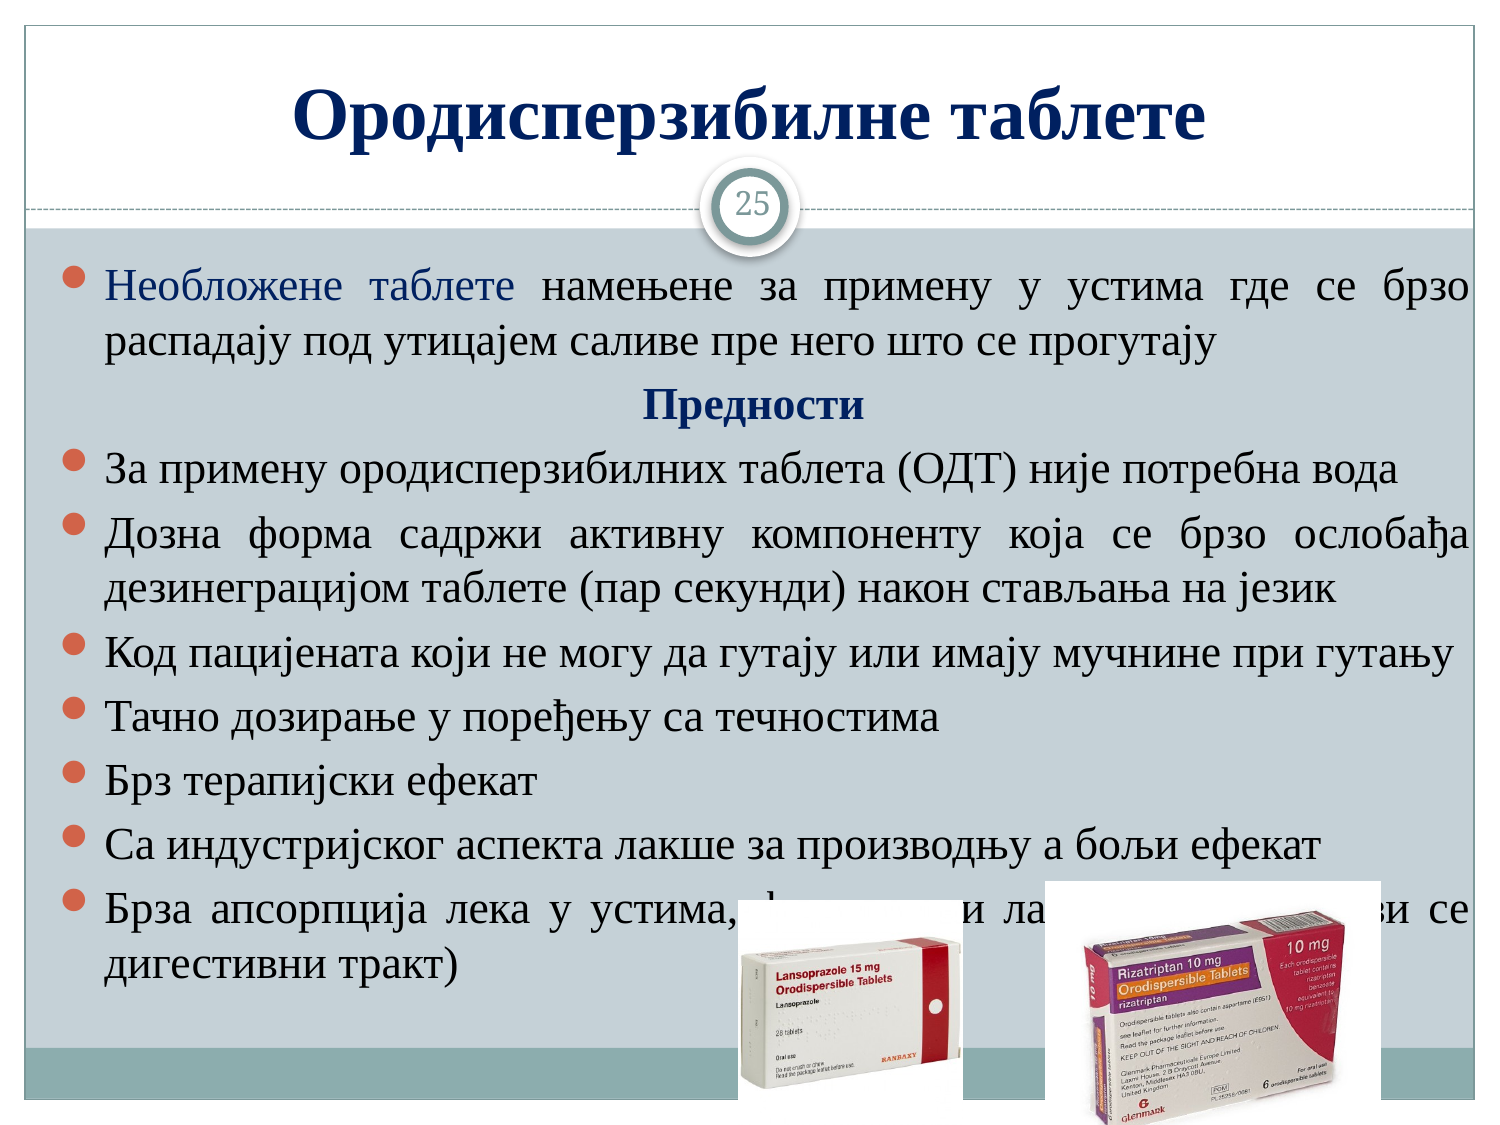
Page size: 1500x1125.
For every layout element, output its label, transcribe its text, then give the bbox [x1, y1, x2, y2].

slide_number 25 [715, 168, 791, 241]
picture [737, 900, 963, 1125]
list Необложене таблете намењене за примену у устима где се брзо распадају под утицајем саливе пре него што се прогутају Предности За примену ородисперзибилних таблета (ОДТ) није потребна вода Дозна форма садржи активну компоненту која се брзо ослобађа дезинеграцијом таблете (пар секунди) након стављања на језик Код пацијената који не могу да гутају или имају мучнине при гутању Тачно дозирање у поређењу са течностима Брз терапијски ефекат Са индустријског аспекта лакше за производњу а бољи ефекат Брза апсорпција лека у устима, фаринксу и ларинксу (заобилази се дигестивни тракт) [44, 247, 1486, 998]
title Ородисперзибилне таблете [49, 37, 1450, 162]
picture [1045, 881, 1381, 1125]
